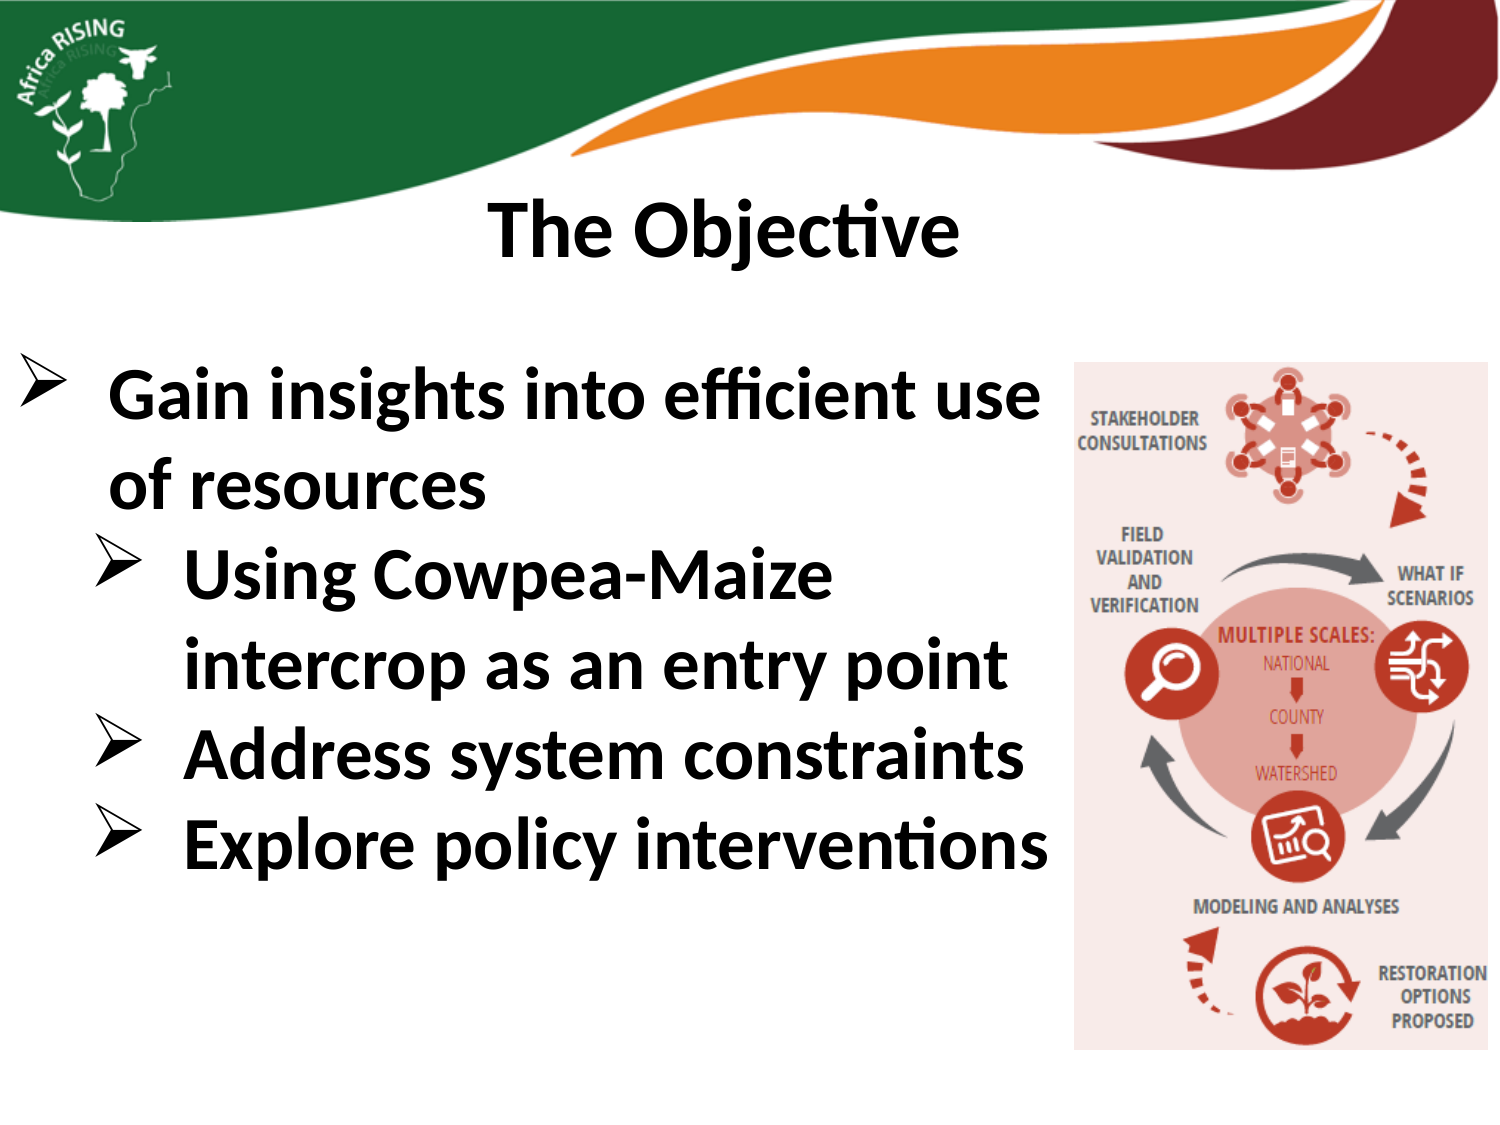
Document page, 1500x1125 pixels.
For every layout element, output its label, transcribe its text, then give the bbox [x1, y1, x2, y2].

title The Objective [0, 149, 1450, 300]
picture [0, 0, 1499, 222]
text_box Gain insights into efficient use of resources Using Cowpea-Maize intercrop as an entry point Address system constraints Explore policy interventions [0, 337, 1100, 893]
picture [1074, 362, 1488, 1051]
